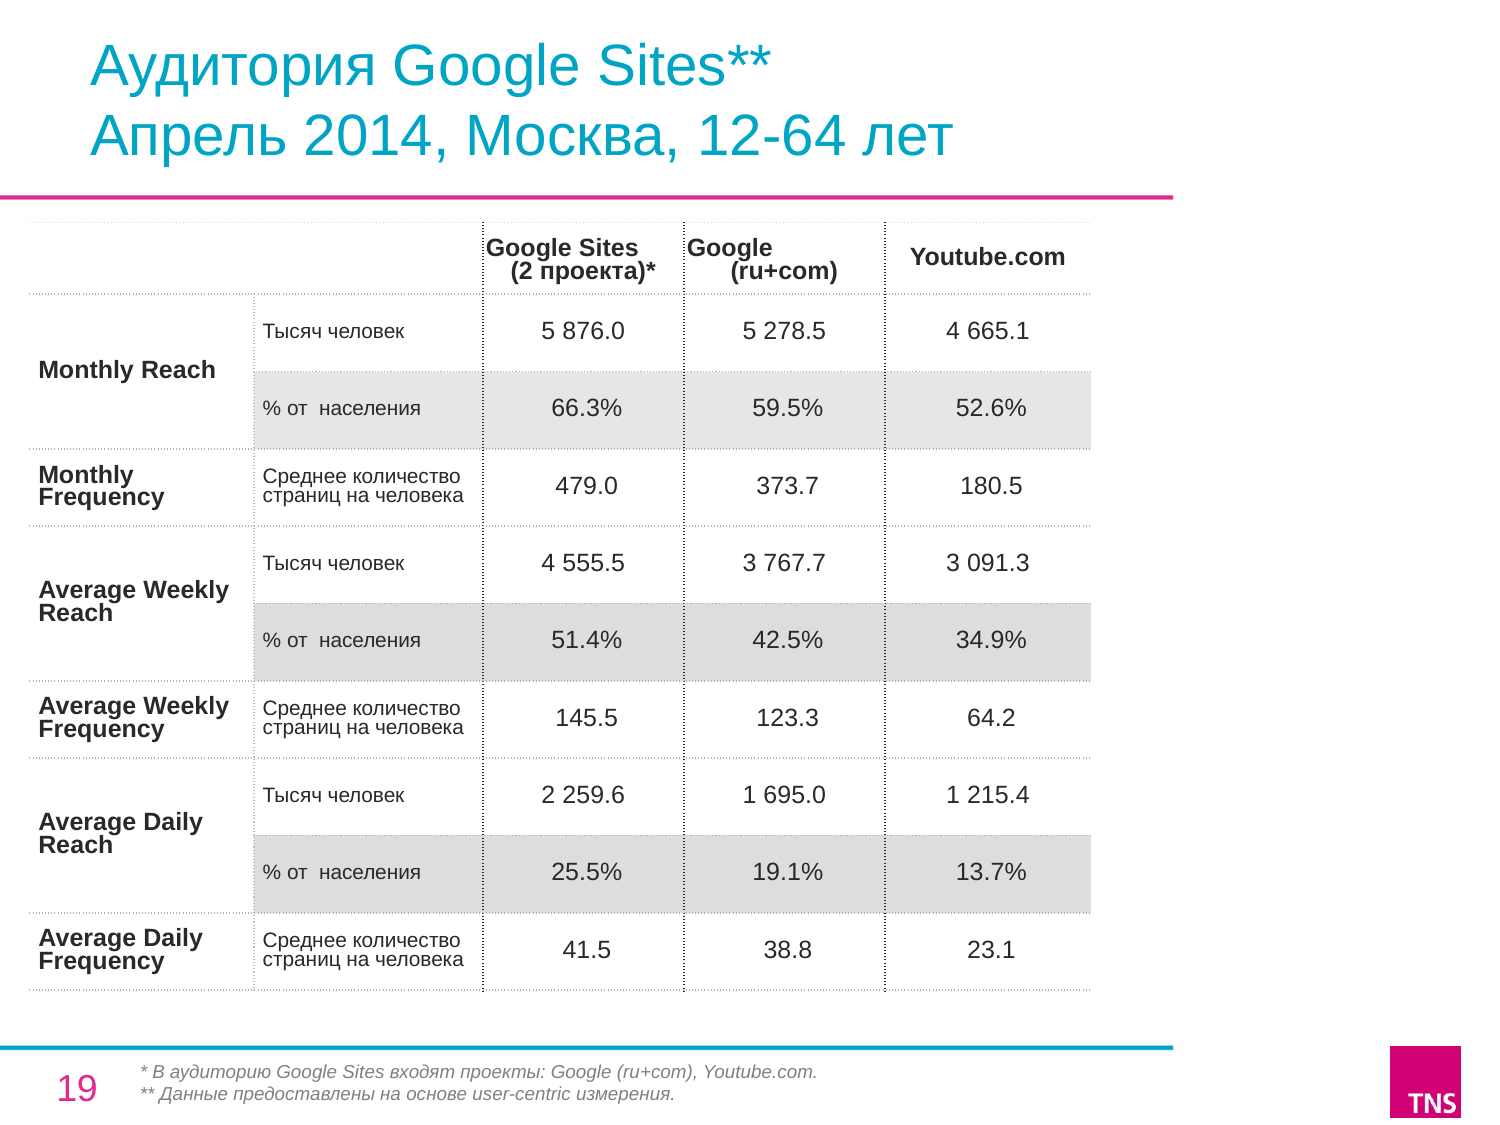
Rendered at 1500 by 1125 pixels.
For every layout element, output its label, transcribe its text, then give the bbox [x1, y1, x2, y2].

table_cell 123.3 [684, 681, 885, 758]
table_cell 5 278.5 [684, 294, 885, 372]
table_cell % от населения [254, 372, 483, 449]
table_cell Monthly Reach [29, 294, 254, 449]
table_header Google (ru+com) [684, 223, 885, 294]
title Аудитория Google Sites** Апрель 2014, Москва, 12-64 лет [74, 8, 1476, 187]
table_header Youtube.com [885, 223, 1091, 294]
table_cell 51.4% [483, 603, 684, 681]
table_cell 25.5% [483, 835, 684, 913]
table_cell 42.5% [684, 603, 885, 681]
table_header Google Sites (2 проекта)* [483, 223, 684, 294]
table_cell Тысяч человек [254, 294, 483, 372]
table_cell Среднее количество страниц на человека [254, 449, 483, 526]
table_cell 66.3% [483, 372, 684, 449]
table_cell Average Weekly Frequency [29, 681, 254, 758]
table_cell Тысяч человек [254, 758, 483, 835]
table_cell 3 091.3 [885, 526, 1091, 603]
table_cell 41.5 [483, 913, 684, 990]
table_cell 34.9% [885, 603, 1091, 681]
table_cell 4 555.5 [483, 526, 684, 603]
table_cell Average Daily Reach [29, 758, 254, 913]
table_cell 1 215.4 [885, 758, 1091, 835]
table_cell Среднее количество страниц на человека [254, 913, 483, 990]
table_cell 4 665.1 [885, 294, 1091, 372]
table_cell 5 876.0 [483, 294, 684, 372]
table_cell 59.5% [684, 372, 885, 449]
table_cell 1 695.0 [684, 758, 885, 835]
table_cell Тысяч человек [254, 526, 483, 603]
table_cell Среднее количество страниц на человека [254, 681, 483, 758]
table_cell Average Weekly Reach [29, 526, 254, 681]
table_cell 373.7 [684, 449, 885, 526]
table_cell 64.2 [885, 681, 1091, 758]
table_cell 145.5 [483, 681, 684, 758]
table_cell 479.0 [483, 449, 684, 526]
table_cell 19.1% [684, 835, 885, 913]
table_cell 13.7% [885, 835, 1091, 913]
table_cell 180.5 [885, 449, 1091, 526]
table_cell Average Daily Frequency [29, 913, 254, 990]
table_header [29, 223, 483, 294]
table_cell % от населения [254, 603, 483, 681]
table_cell 38.8 [684, 913, 885, 990]
table_cell Monthly Frequency [29, 449, 254, 526]
table_cell % от населения [254, 835, 483, 913]
table_cell 23.1 [885, 913, 1091, 990]
text_box * В аудиторию Google Sites входят проекты: Google (ru+com), Youtube.com. ** Данные предоставлены на основе user-centric измерения. [124, 1052, 1463, 1112]
table_cell 2 259.6 [483, 758, 684, 835]
slide_number 19 [40, 1055, 392, 1125]
table_cell 52.6% [885, 372, 1091, 449]
picture [0, 0, 1500, 1125]
table_cell 3 767.7 [684, 526, 885, 603]
